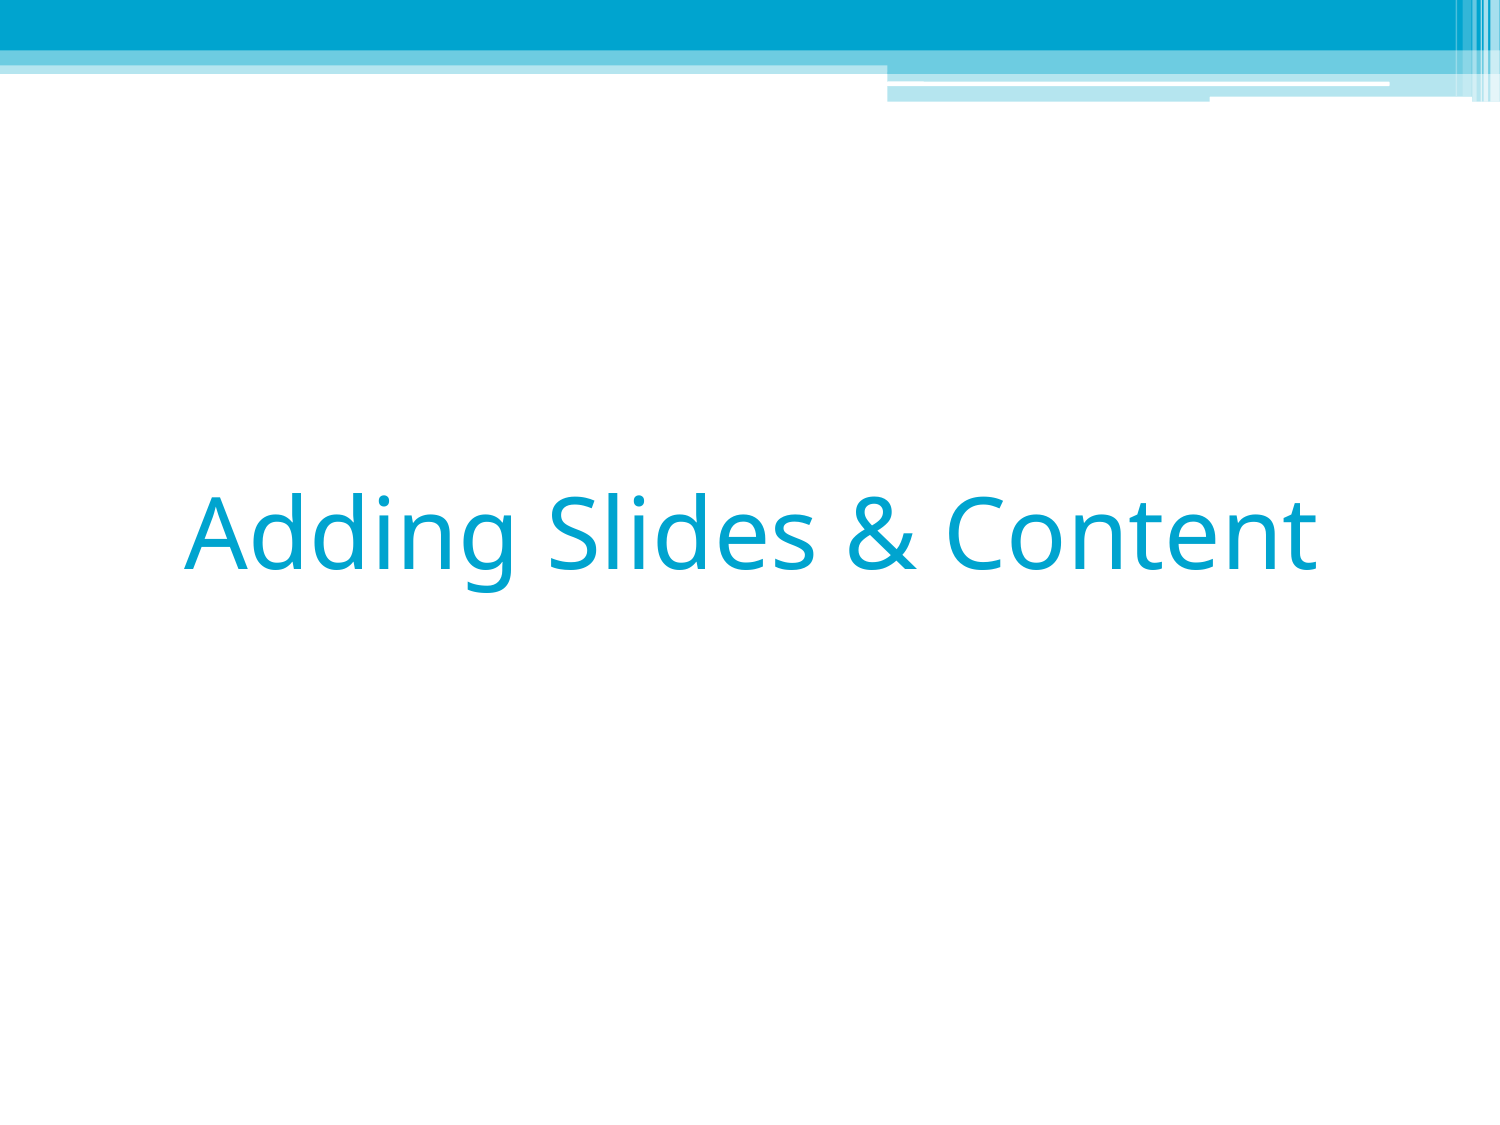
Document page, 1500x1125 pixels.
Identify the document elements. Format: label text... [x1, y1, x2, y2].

list Adding Slides & Content [75, 462, 1425, 775]
